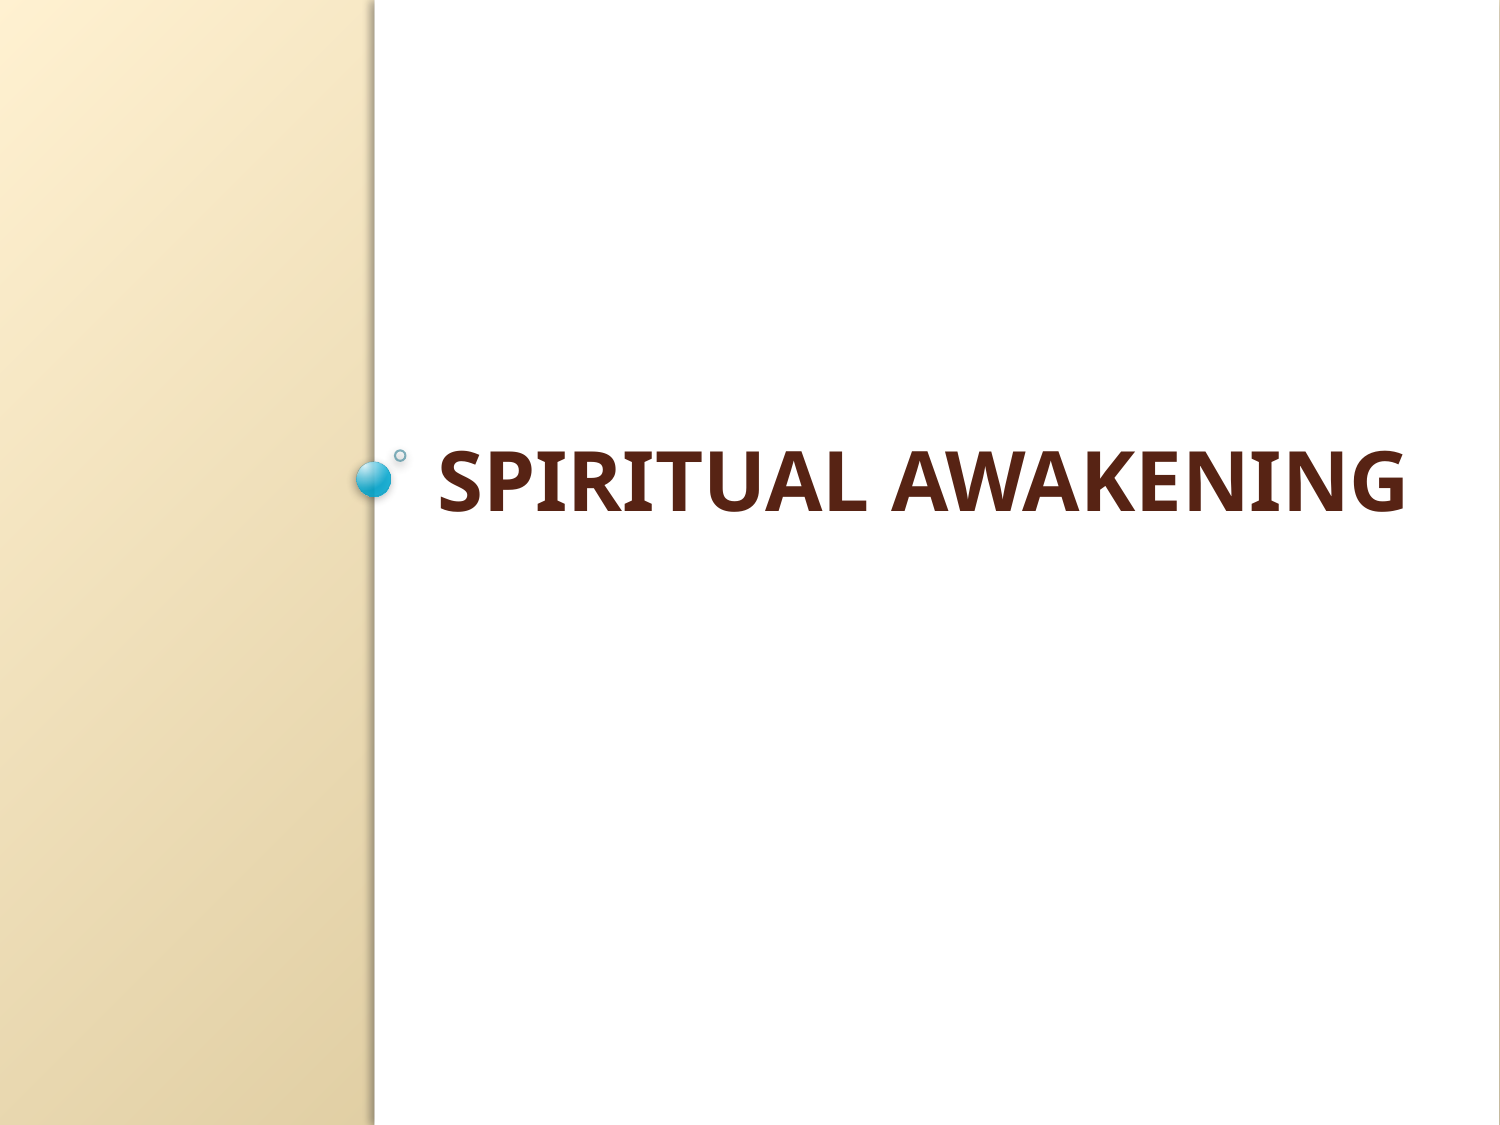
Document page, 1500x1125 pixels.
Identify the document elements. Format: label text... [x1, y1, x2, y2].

title Spiritual awakening [422, 426, 1473, 802]
